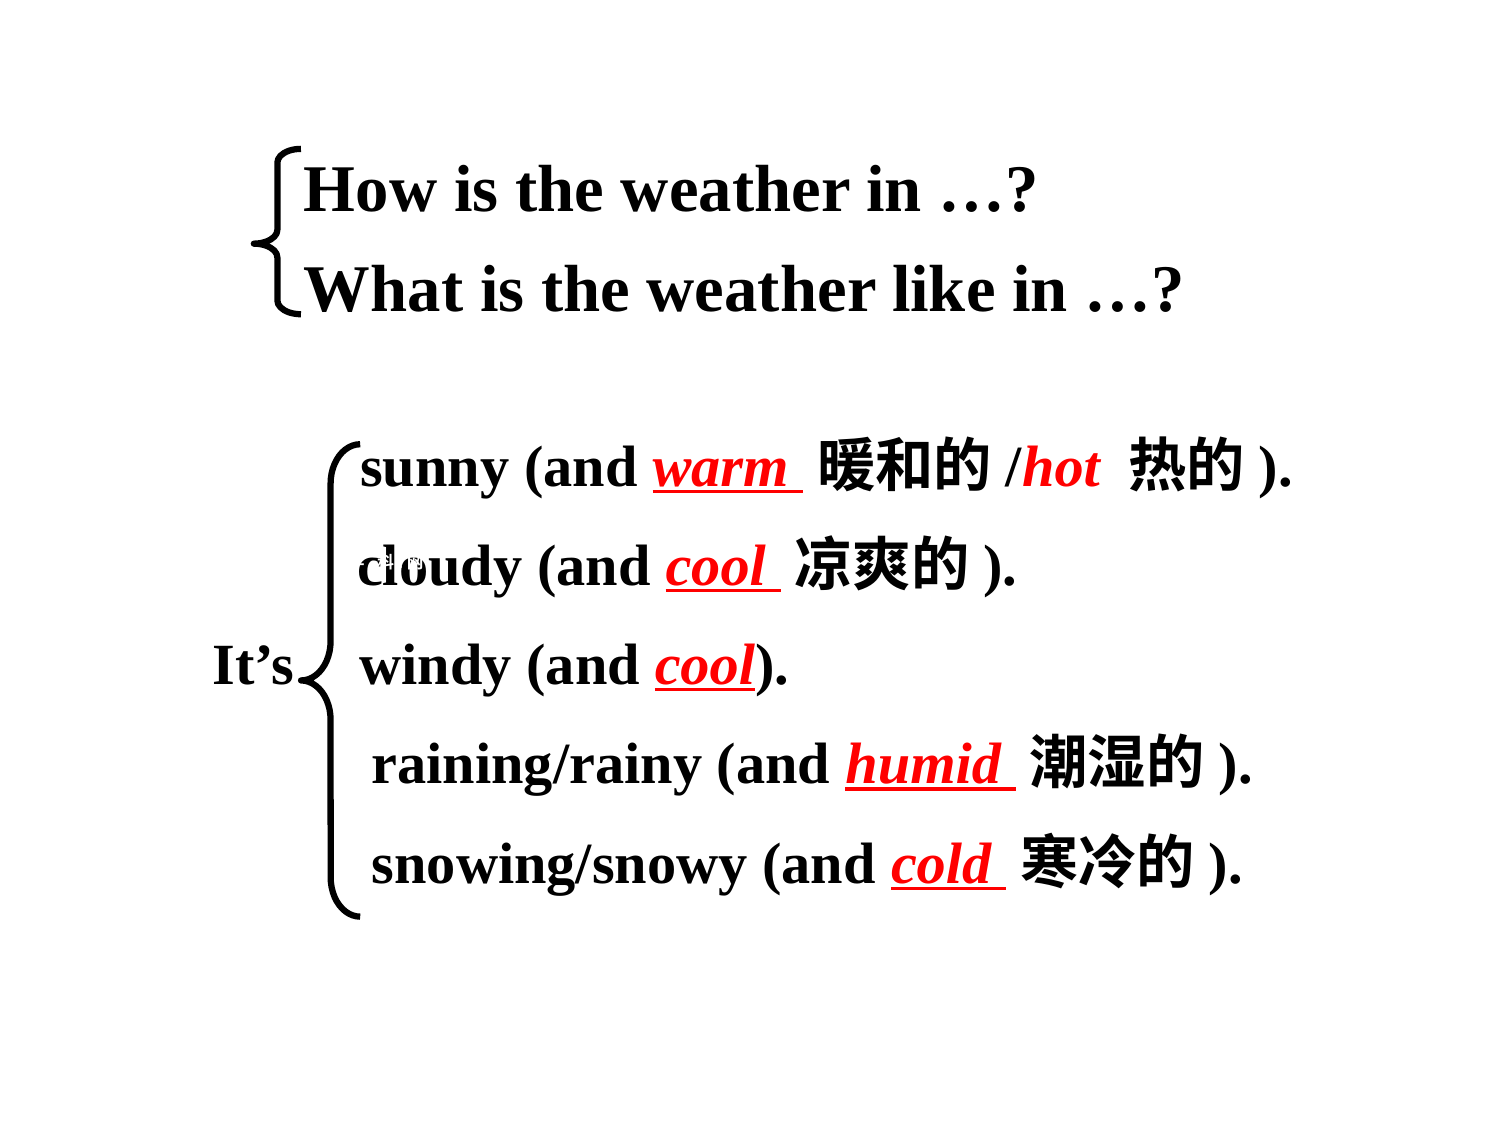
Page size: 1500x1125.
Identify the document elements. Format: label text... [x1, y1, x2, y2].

text_box [301, 444, 361, 917]
text_box How is the weather in …? What is the weather like in …? [289, 137, 1341, 362]
text_box 学.科.网 [333, 545, 1167, 580]
text_box sunny (and warm 暖和的/hot 热的). cloudy (and cool 凉爽的). It’s windy (and cool). raining/rainy (and humid 潮湿的). snowing/snowy (and cold 寒冷的). [183, 420, 1317, 976]
text_box [253, 148, 301, 315]
